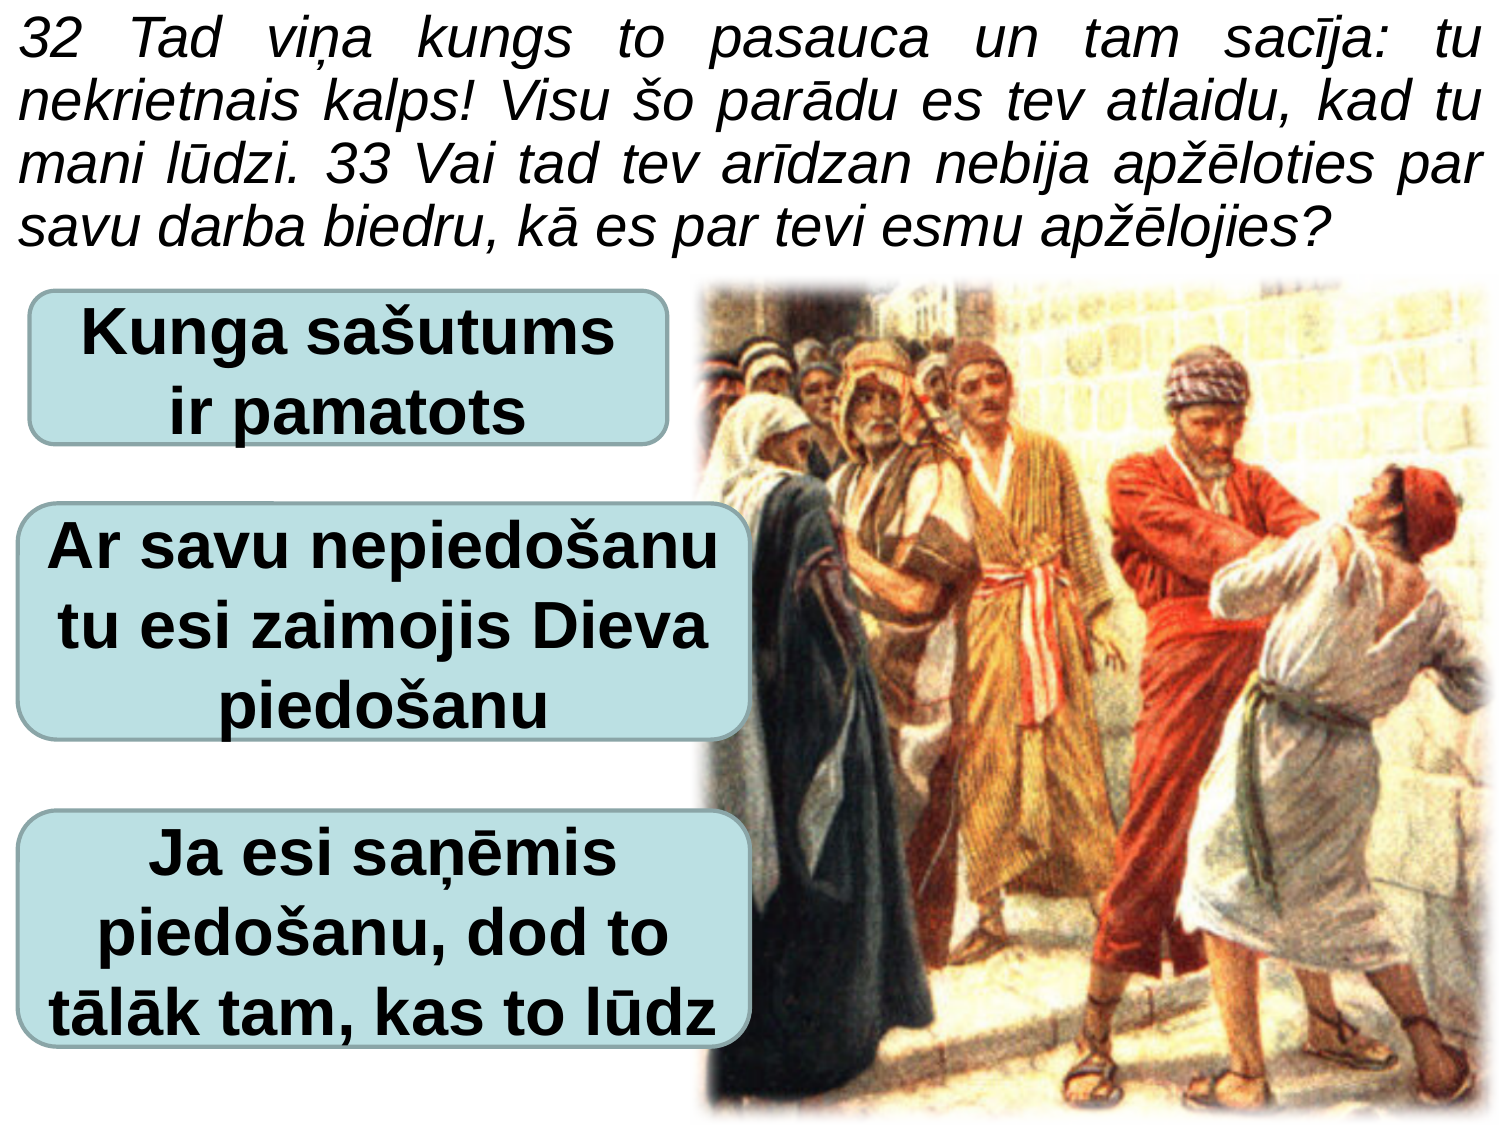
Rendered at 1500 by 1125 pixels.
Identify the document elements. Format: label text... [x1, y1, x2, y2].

text_box Kunga sašutums ir pamatots [27, 288, 670, 447]
text_box Ar savu nepiedošanu tu esi zaimojis Dieva piedošanu [15, 501, 685, 742]
picture [690, 274, 1500, 1125]
text_box 32 Tad viņa kungs to pasauca un tam sacīja: tu nekrietnais kalps! Visu šo parādu es tev atlaidu, kad tu mani lūdzi. 33 Vai tad tev arīdzan nebija apžēloties par savu darba biedru, kā es par tevi esmu apžēlojies? [0, 0, 1500, 411]
text_box Ja esi saņēmis piedošanu, dod to tālāk tam, kas to lūdz [15, 808, 685, 1049]
